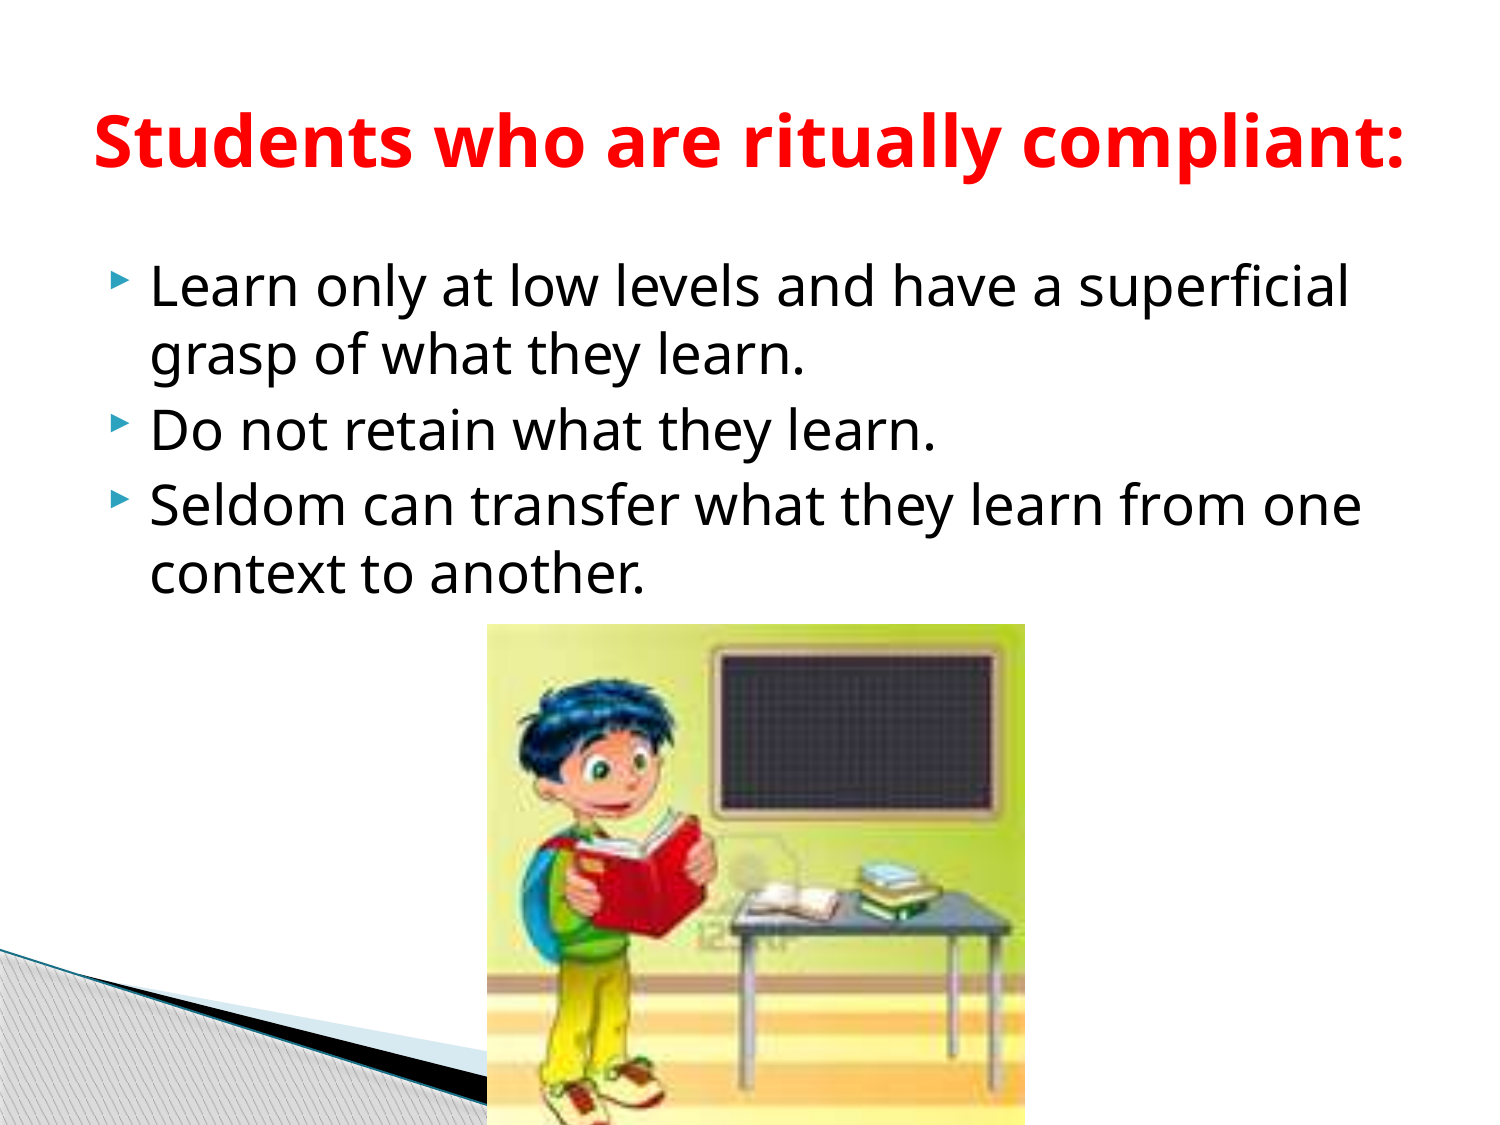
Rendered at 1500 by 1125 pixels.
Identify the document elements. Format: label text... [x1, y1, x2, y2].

picture [487, 624, 1026, 1125]
title Students who are ritually compliant: [75, 45, 1425, 233]
list Learn only at low levels and have a superficial grasp of what they learn. Do not retain what they learn. Seldom can transfer what they learn from one context to another. [75, 243, 1425, 986]
